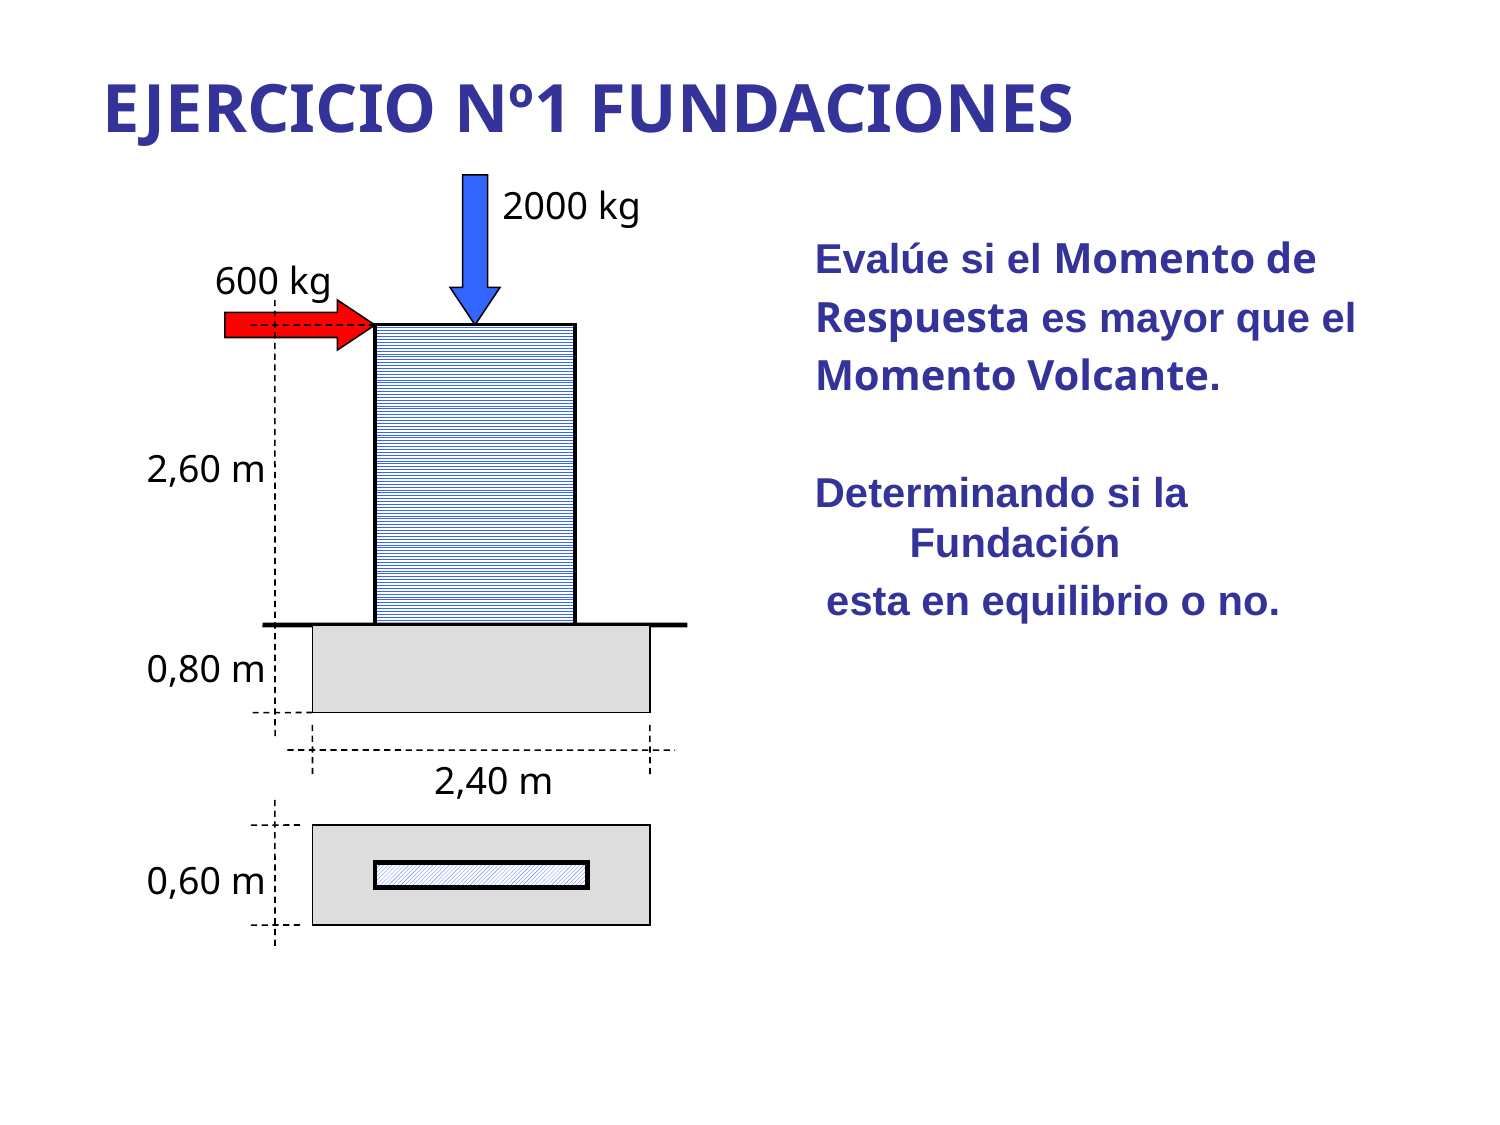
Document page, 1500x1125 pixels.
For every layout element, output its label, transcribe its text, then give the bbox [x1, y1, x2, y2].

text_box EJERCICIO Nº1 FUNDACIONES [87, 24, 1446, 188]
text_box 2,40 m [374, 749, 613, 810]
text_box 600 kg [200, 249, 388, 310]
text_box [374, 862, 588, 888]
text_box [224, 310, 375, 351]
text_box [450, 174, 501, 324]
text_box [312, 825, 650, 925]
text_box Evalúe si el Momento de Respuesta es mayor que el Momento Volcante. Determinando si la Fundación esta en equilibrio o no. [800, 224, 1425, 675]
text_box 2,60 m [124, 437, 288, 498]
text_box 0,80 m [124, 637, 288, 698]
text_box 2000 kg [487, 174, 688, 235]
text_box [375, 324, 575, 624]
text_box [312, 624, 650, 713]
text_box 0,60 m [112, 849, 300, 910]
